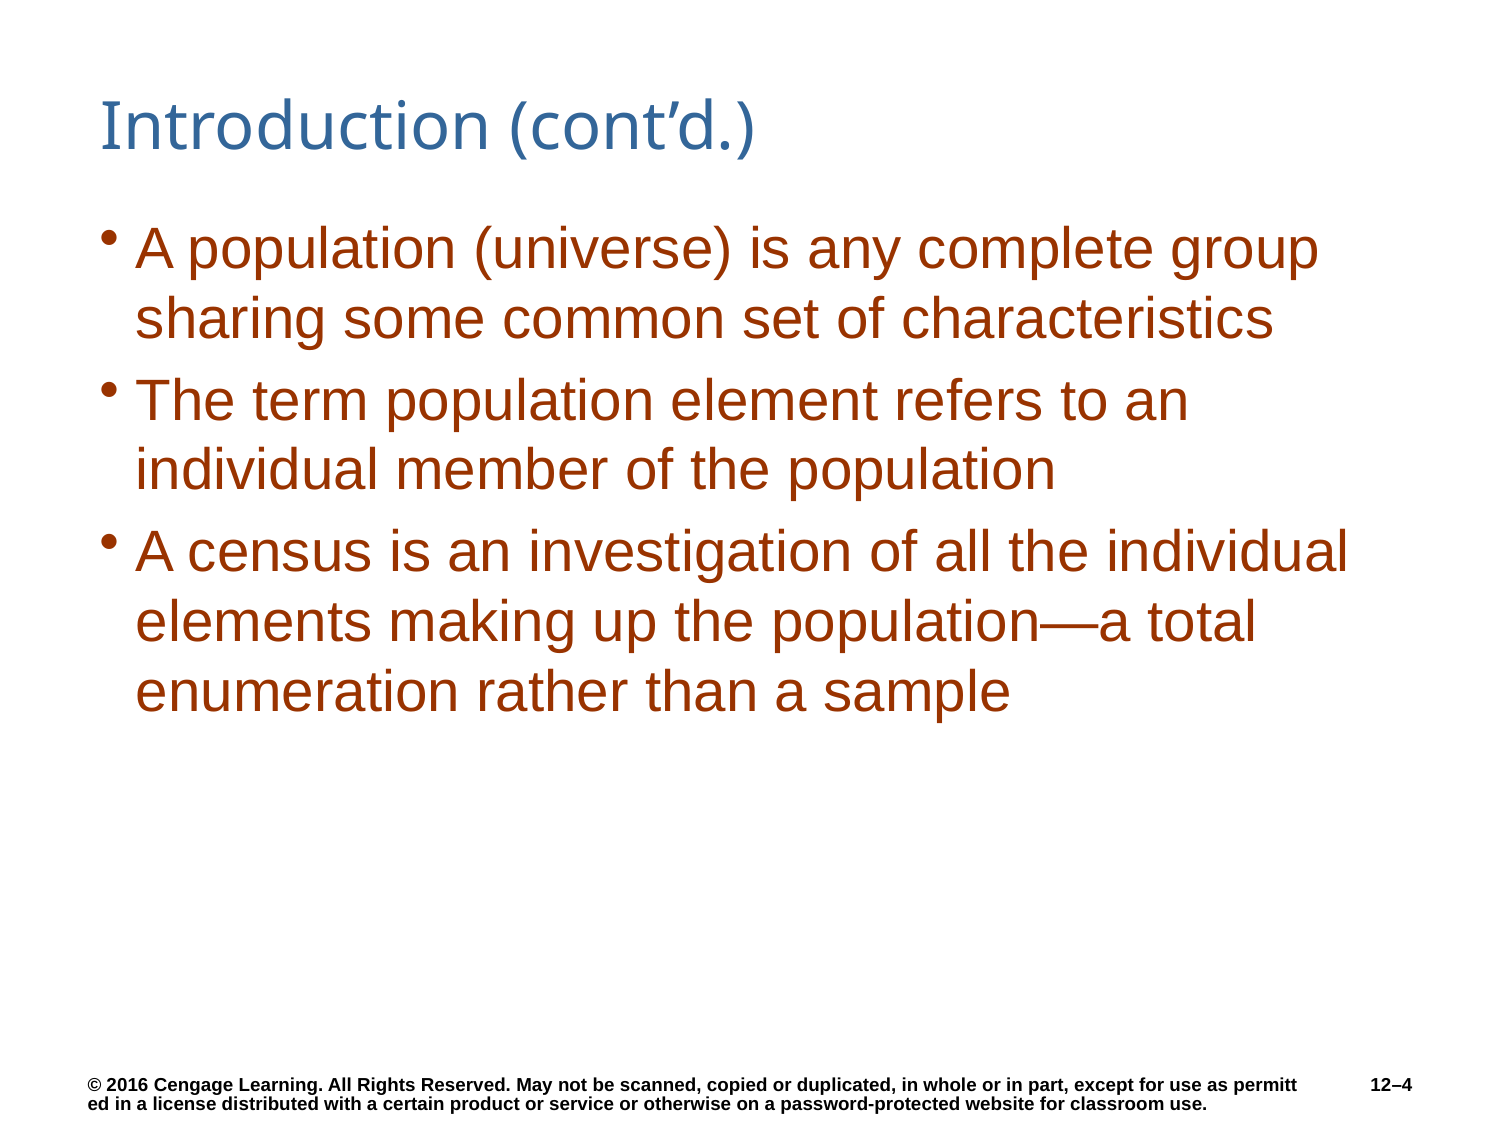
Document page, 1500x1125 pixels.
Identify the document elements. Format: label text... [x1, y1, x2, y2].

footer © 2016 Cengage Learning. All Rights Reserved. May not be scanned, copied or duplicated, in whole or in part, except for use as permitted in a license distributed with a certain product or service or otherwise on a password-protected website for classroom use. [87, 1057, 1050, 1103]
list A population (universe) is any complete group sharing some common set of characteristics The term population element refers to an individual member of the population A census is an investigation of all the individual elements making up the population—a total enumeration rather than a sample [84, 202, 1414, 1013]
title Introduction (cont’d.) [85, 75, 1411, 171]
slide_number 12–4 [1050, 1042, 1413, 1103]
